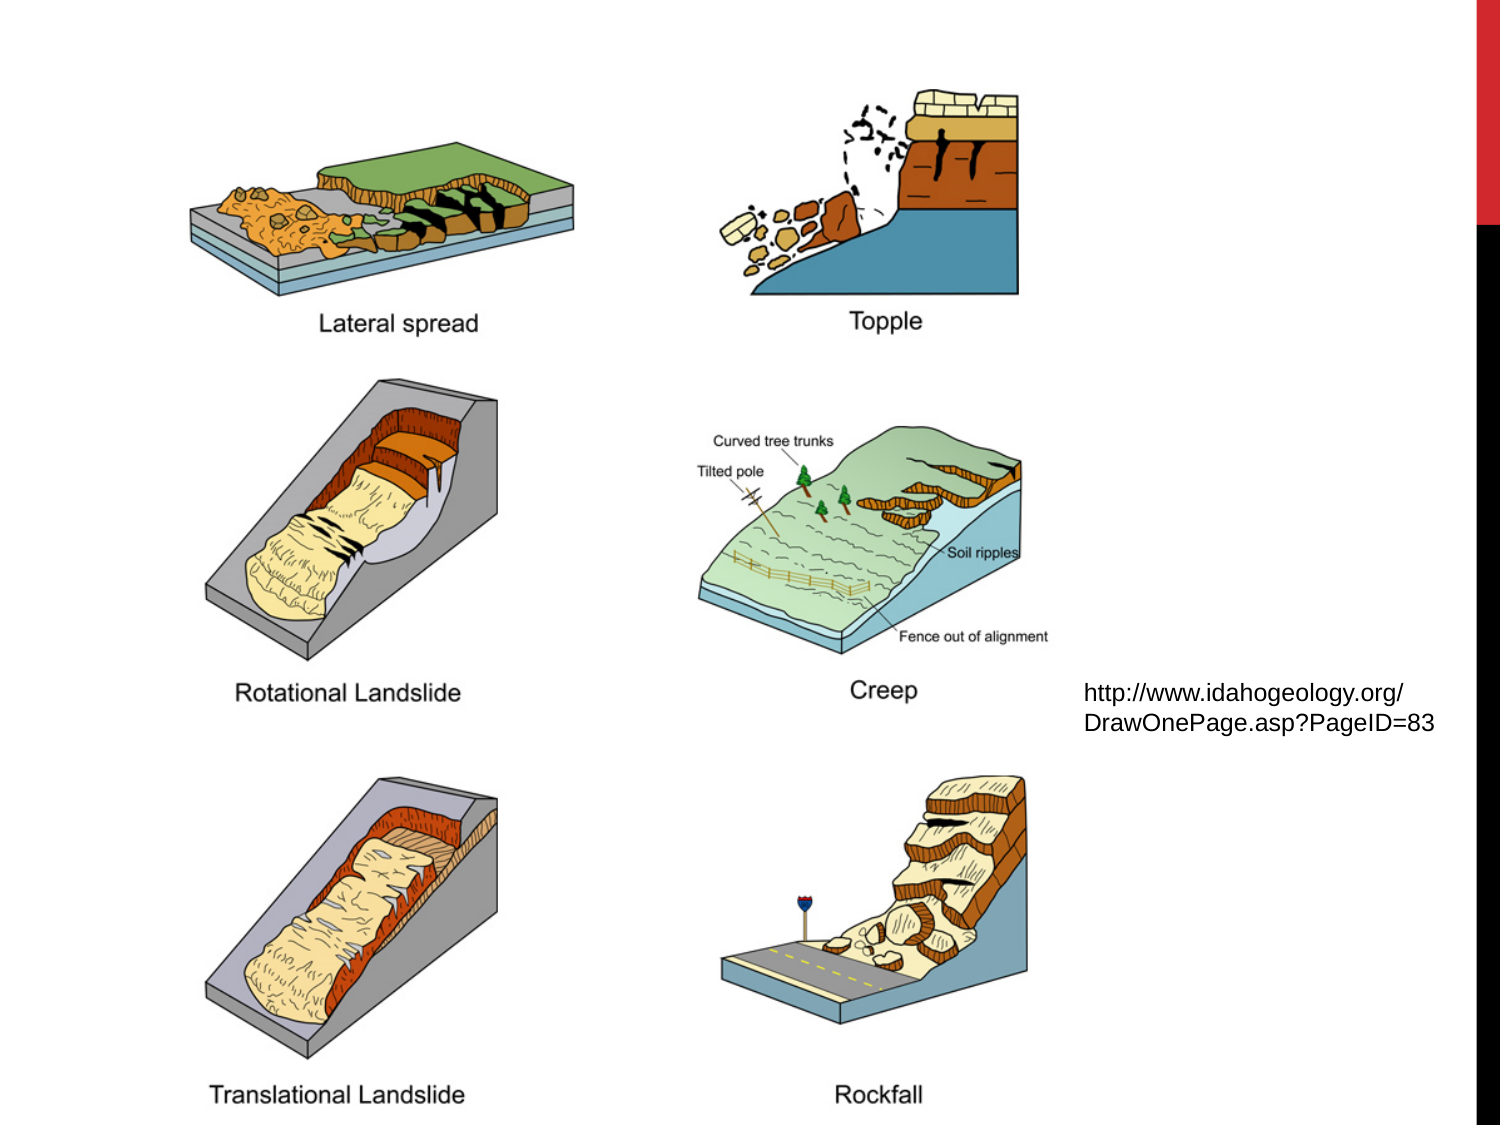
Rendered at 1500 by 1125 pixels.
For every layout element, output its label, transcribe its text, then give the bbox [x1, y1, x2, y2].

text_box http://www.idahogeology.org/DrawOnePage.asp?PageID=83 [1138, 668, 1453, 744]
picture [176, 67, 1129, 1121]
